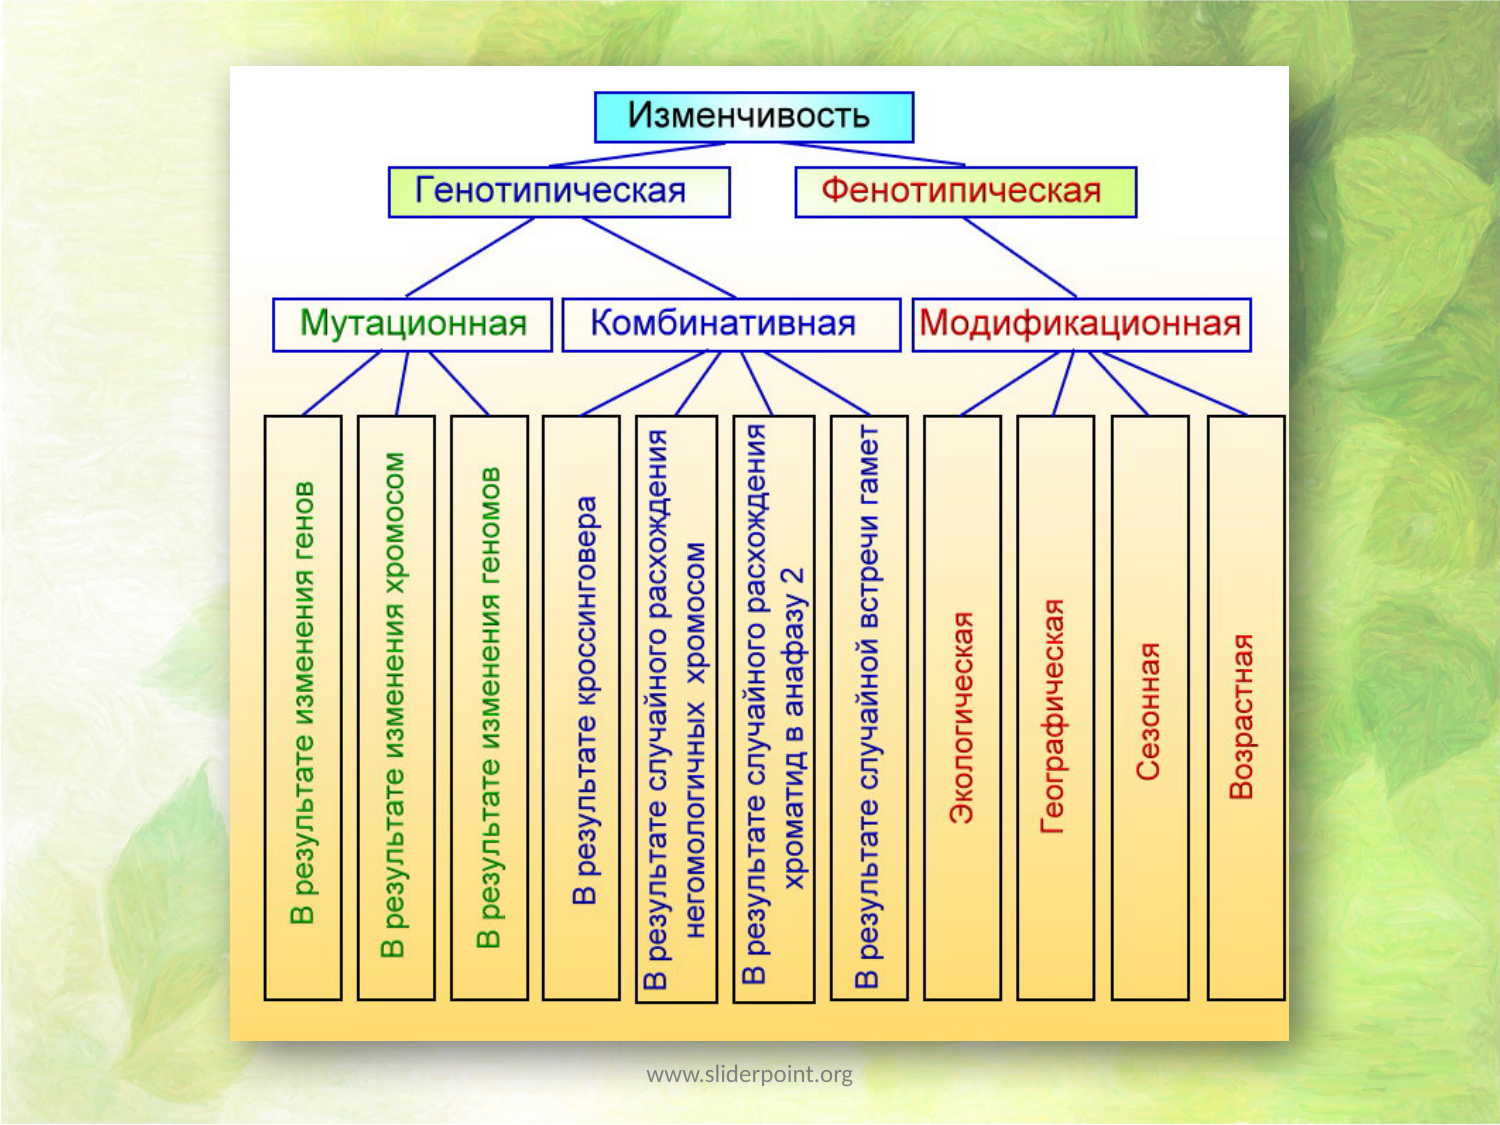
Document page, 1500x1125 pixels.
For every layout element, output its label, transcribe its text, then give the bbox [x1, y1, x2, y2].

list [229, 66, 1290, 1041]
footer www.sliderpoint.org [512, 1049, 988, 1103]
